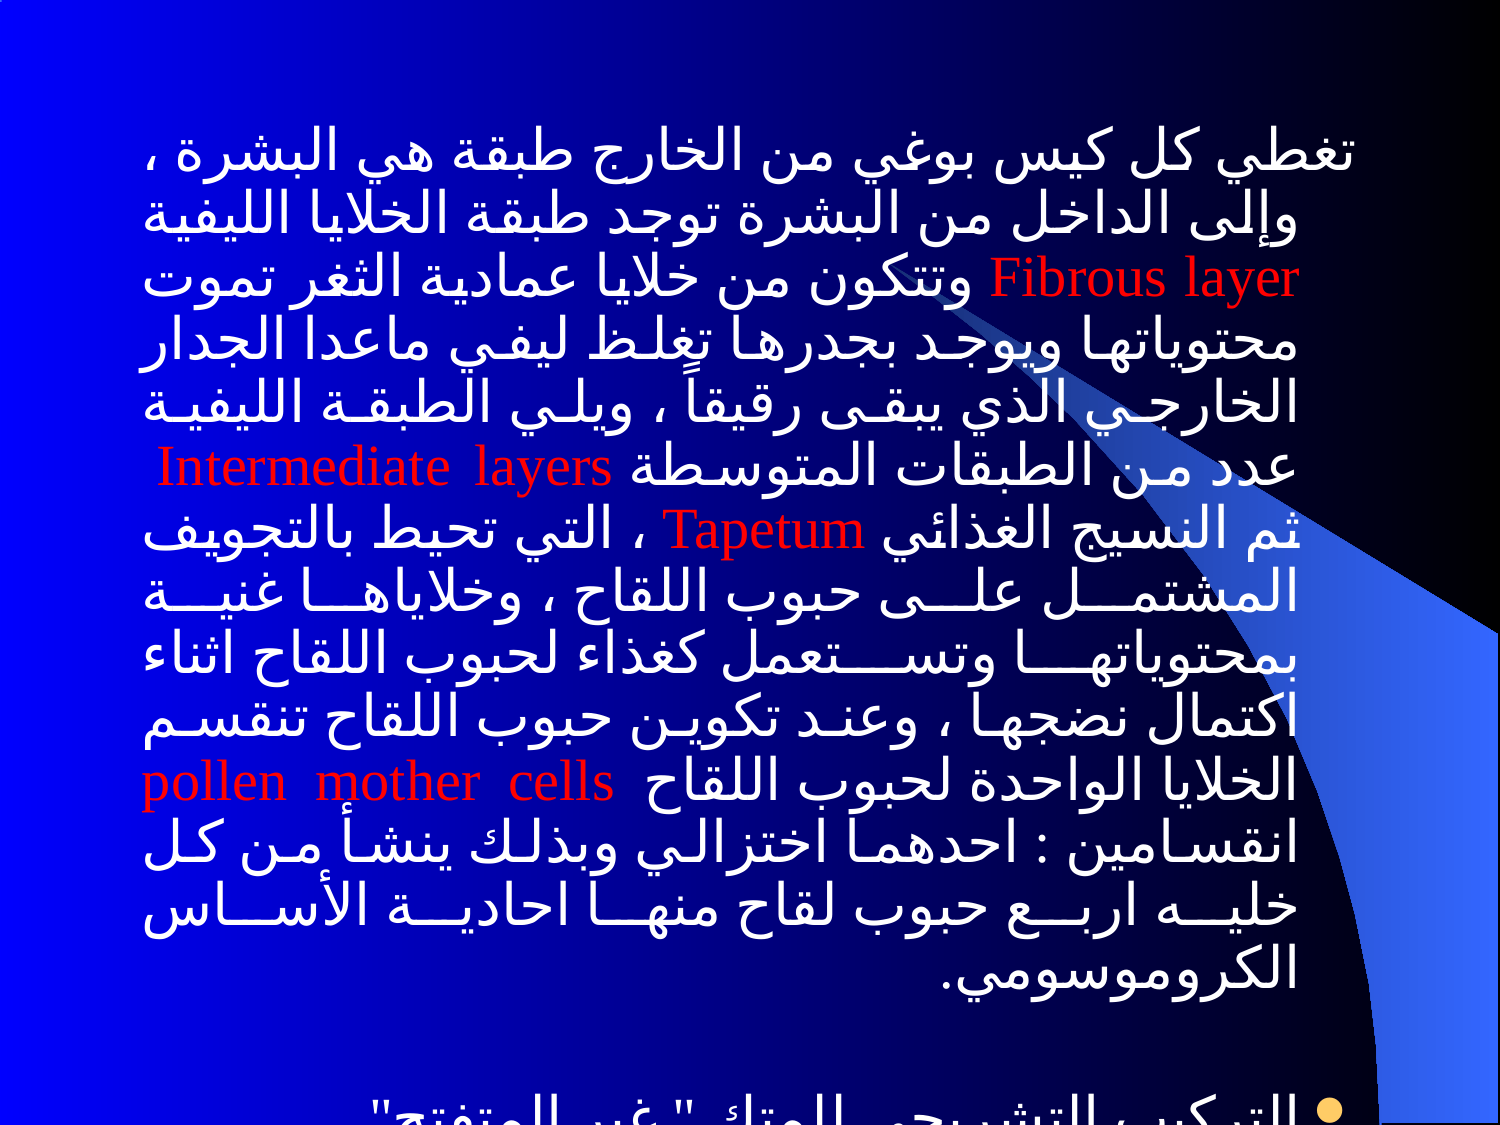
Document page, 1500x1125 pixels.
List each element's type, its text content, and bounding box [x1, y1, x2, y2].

list تغطي كل كيس بوغي من الخارج طبقة هي البشرة ، وإلى الداخل من البشرة توجد طبقة الخلايا الليفية Fibrous layer وتتكون من خلايا عمادية الثغر تموت محتوياتها ويوجد بجدرها تغلظ ليفي ماعدا الجدار الخارجي الذي يبقى رقيقاً ، ويلي الطبقة الليفية عدد من الطبقات المتوسطة Intermediate layers ثم النسيج الغذائي Tapetum ، التي تحيط بالتجويف المشتمل على حبوب اللقاح ، وخلاياها غنية بمحتوياتها وتستعمل كغذاء لحبوب اللقاح اثناء اكتمال نضجها ، وعند تكوين حبوب اللقاح تنقسم الخلايا الواحدة لحبوب اللقاح pollen mother cells انقسامين : احدهما اختزالي وبذلك ينشأ من كل خليه اربع حبوب لقاح منها احادية الأساس الكروموسومي. التركيب التشريحى للمتك " غير المتفتح" التركيب التشريحي اللمتك " المتفتح" [111, 112, 1388, 1051]
